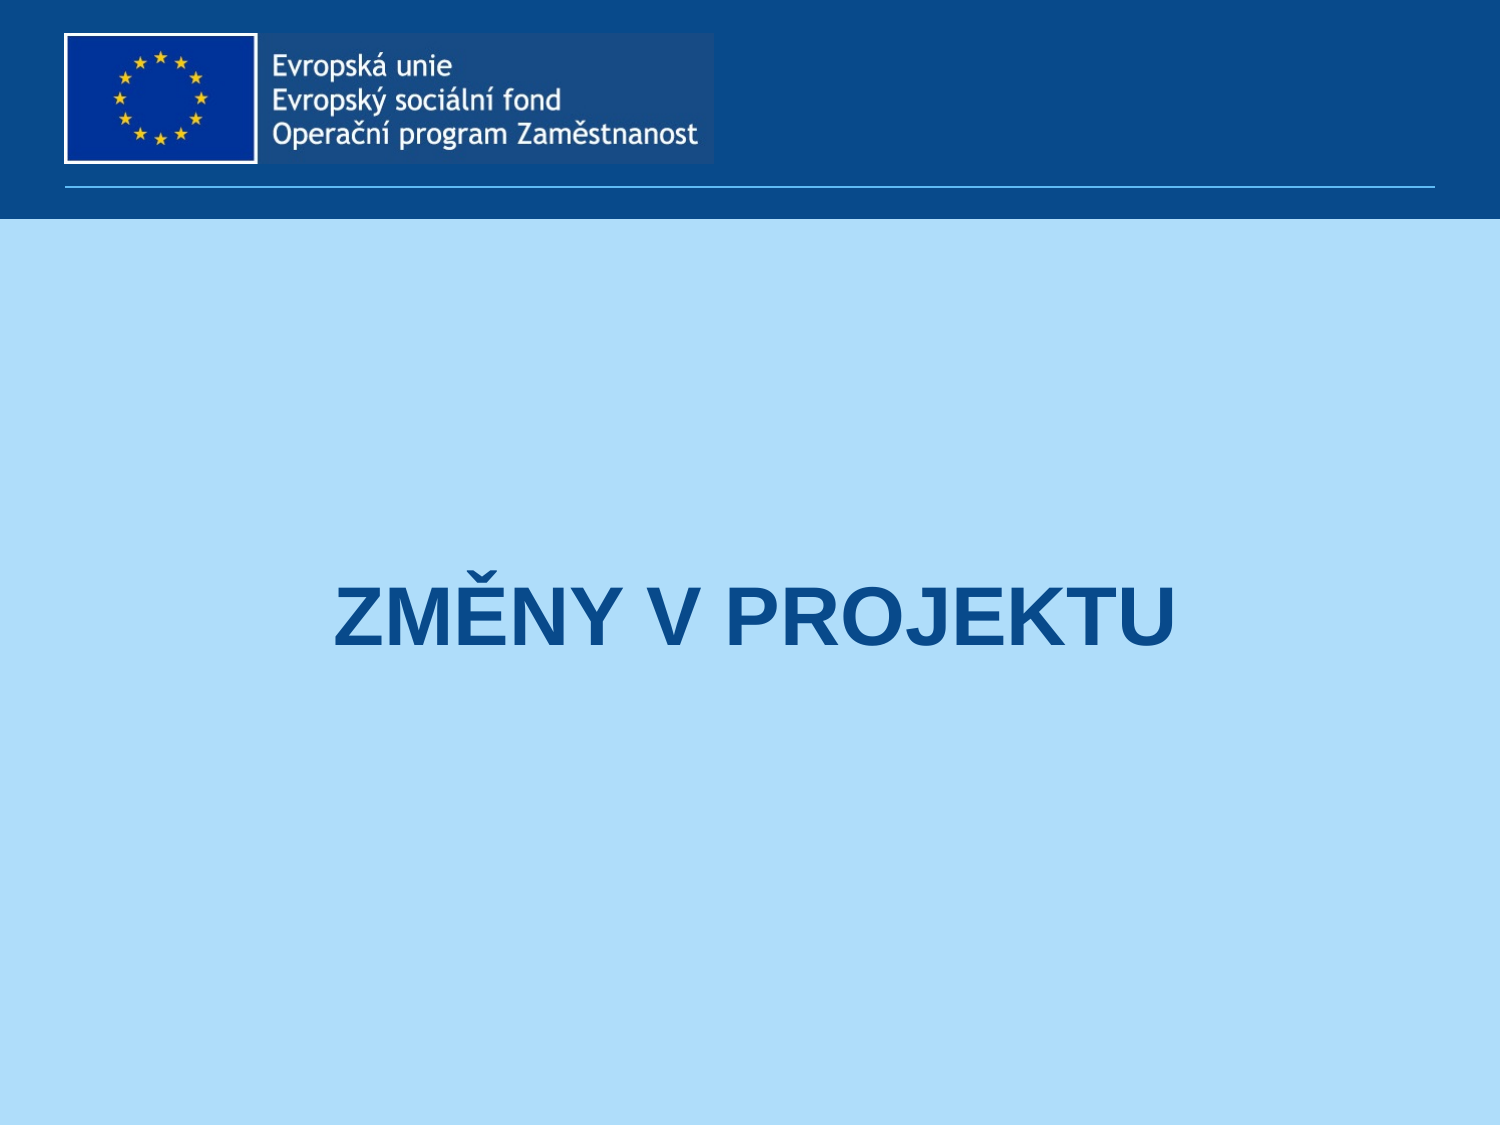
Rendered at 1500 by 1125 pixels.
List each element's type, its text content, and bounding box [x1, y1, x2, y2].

title Změny v projektu [159, 562, 1353, 776]
picture [64, 33, 714, 164]
